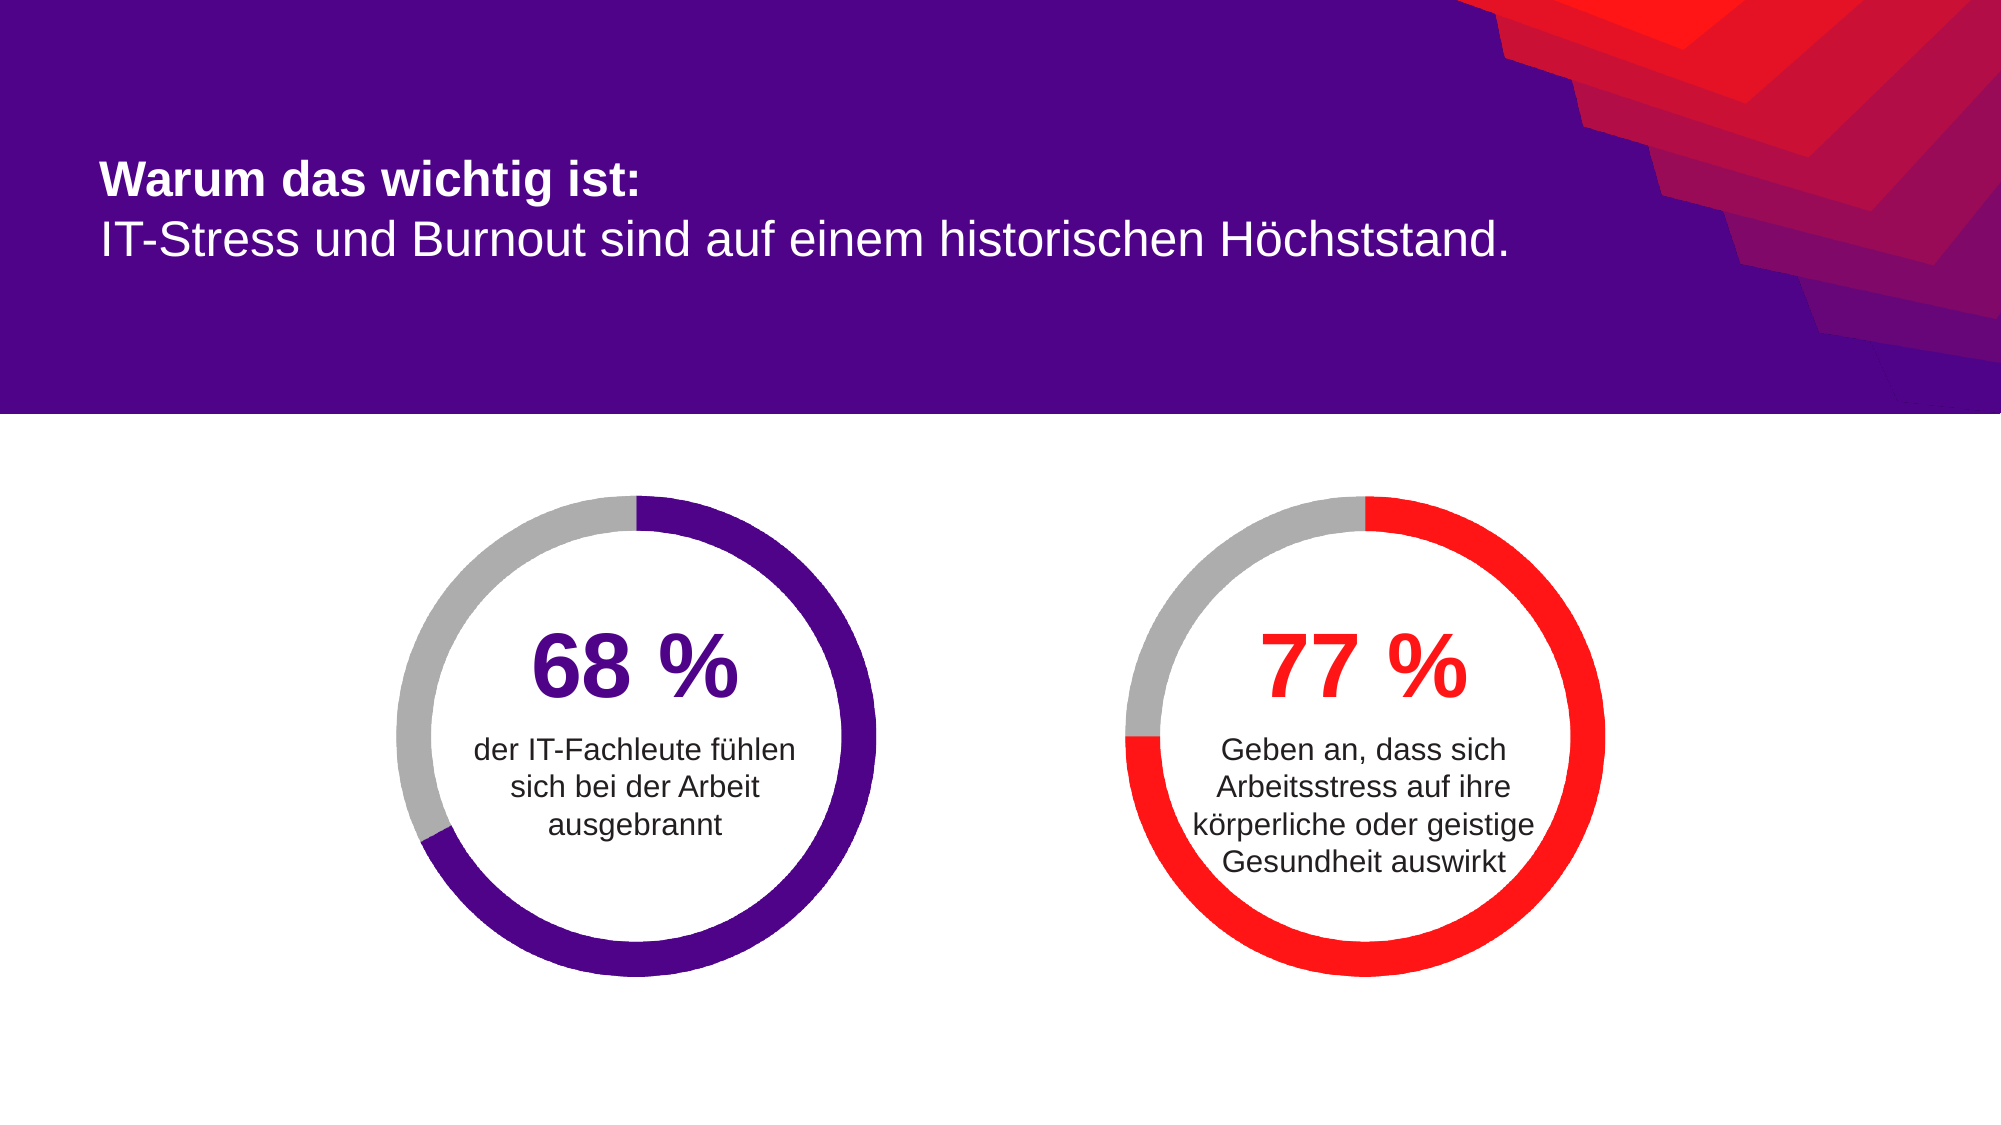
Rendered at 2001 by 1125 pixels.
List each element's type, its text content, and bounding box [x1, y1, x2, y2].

text_box Warum das wichtig ist: IT-Stress und Burnout sind auf einem historischen Höchststand. [99, 0, 1360, 414]
picture [1360, 0, 2001, 633]
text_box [393, 493, 1607, 979]
text_box [0, 0, 1360, 415]
